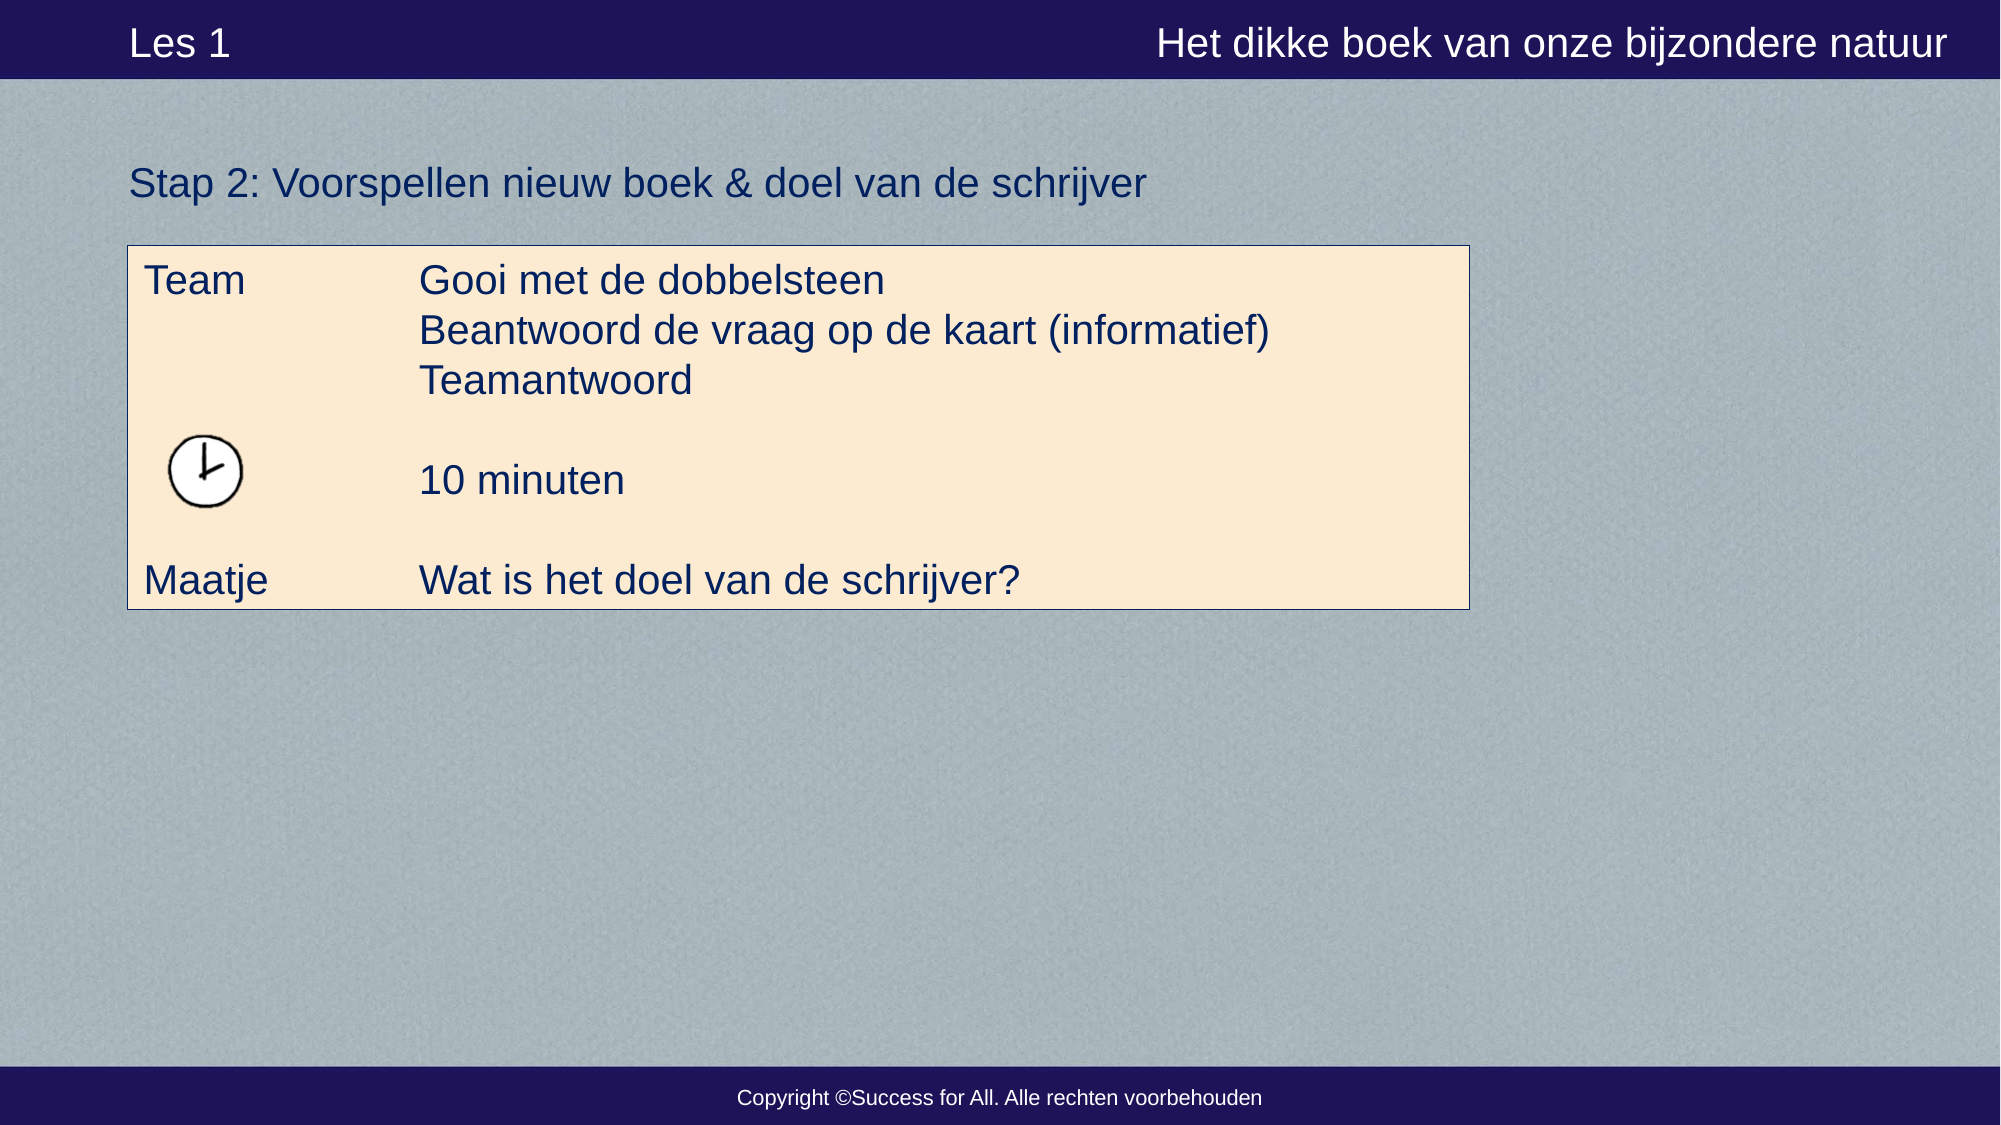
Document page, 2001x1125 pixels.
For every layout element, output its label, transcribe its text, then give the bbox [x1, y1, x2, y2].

text_box Team Gooi met de dobbelsteen Beantwoord de vraag op de kaart (informatief) Teamantwoord 10 minuten Maatje Wat is het doel van de schrijver? [127, 245, 1470, 610]
text_box Stap 2: Voorspellen nieuw boek & doel van de schrijver [113, 148, 1635, 214]
text_box Copyright ©Success for All. Alle rechten voorbehouden [0, 1076, 2000, 1125]
picture [0, 0, 2001, 1125]
text_box Les 1 [114, 8, 354, 73]
text_box Het dikke boek van onze bijzondere natuur [786, 8, 1963, 123]
